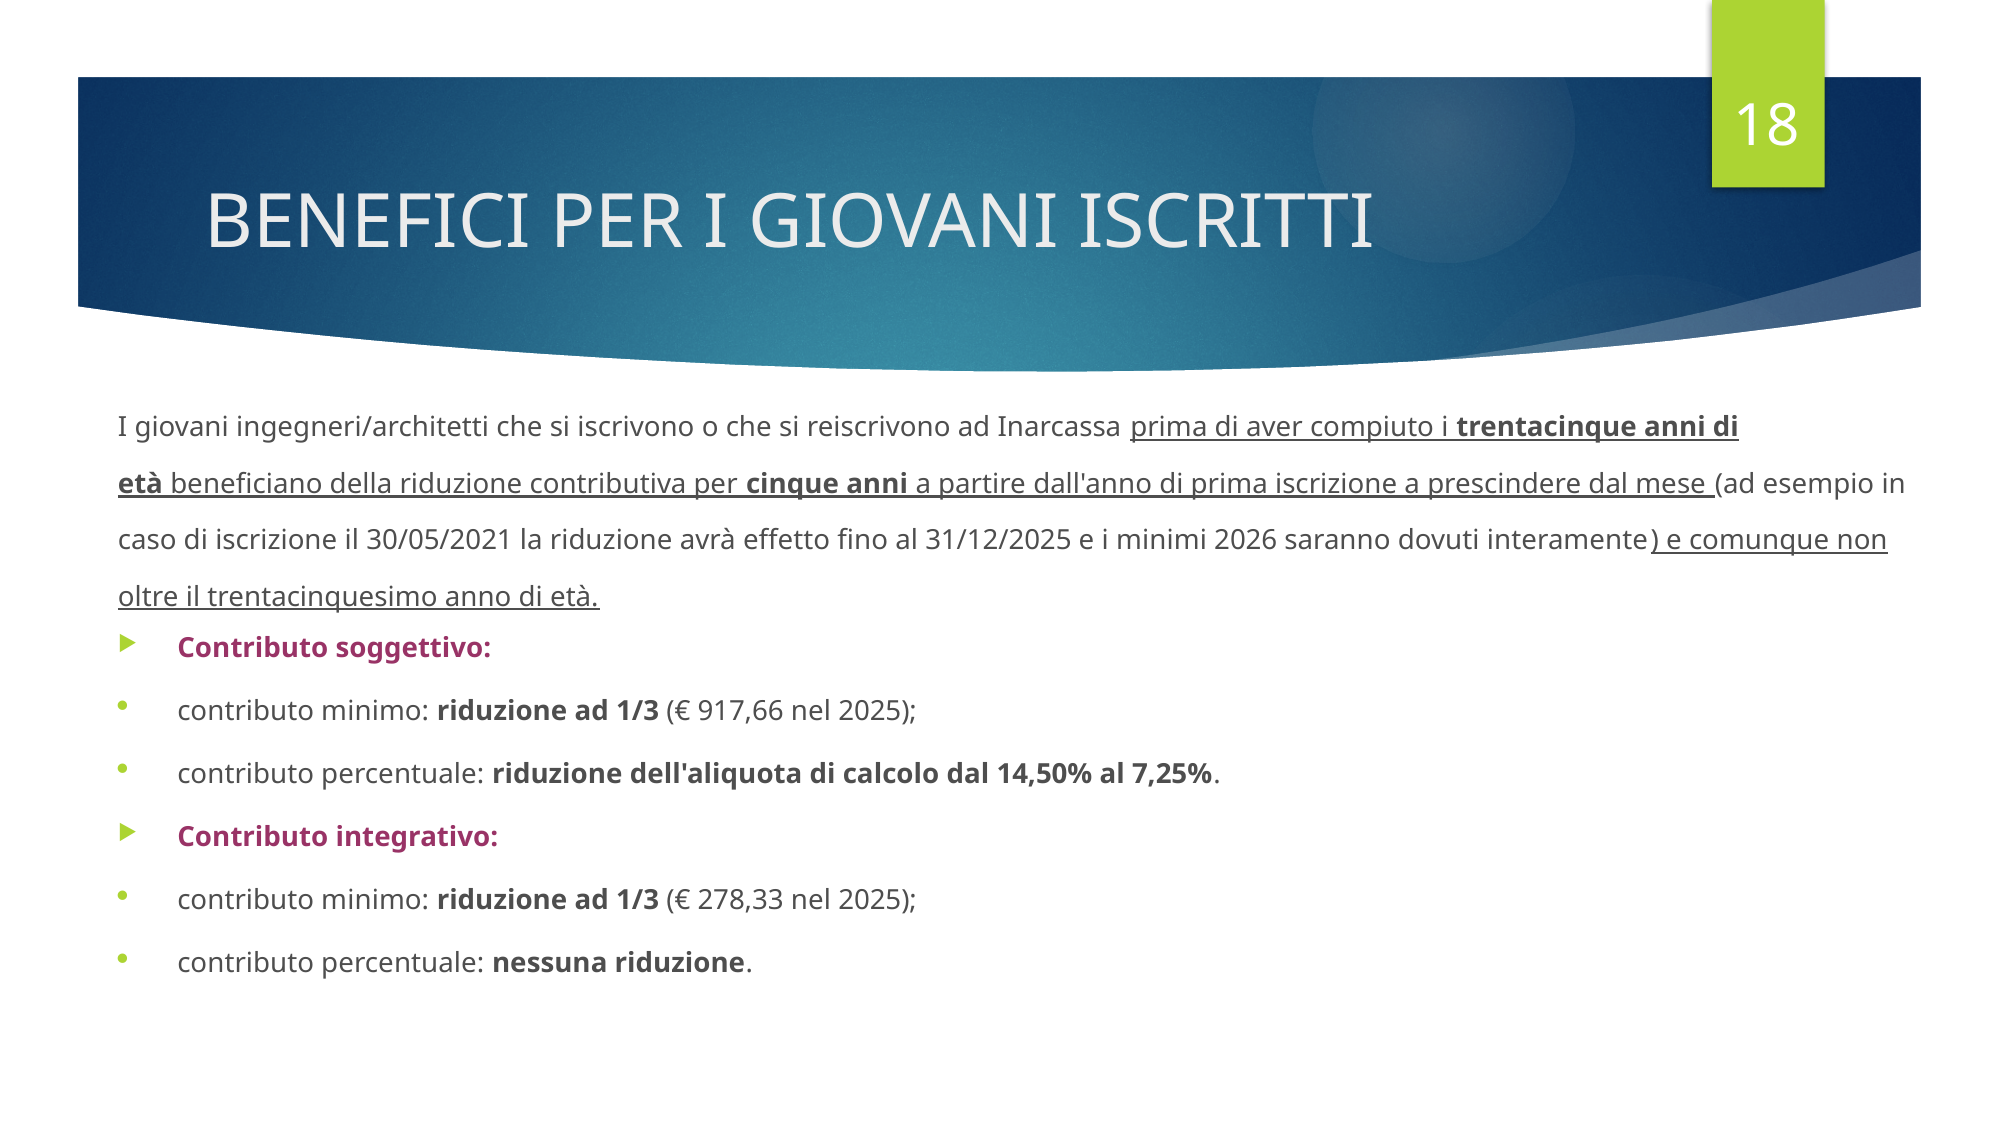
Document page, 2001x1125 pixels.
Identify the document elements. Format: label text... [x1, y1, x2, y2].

title BENEFICI PER I GIOVANI ISCRITTI [189, 159, 1627, 276]
slide_number 18 [1698, 48, 1836, 175]
list I giovani ingegneri/architetti che si iscrivono o che si reiscrivono ad Inarcassa prima di aver compiuto i trentacinque anni di età beneficiano della riduzione contributiva per cinque anni a partire dall'anno di prima iscrizione a prescindere dal mese (ad esempio in caso di iscrizione il 30/05/2021 la riduzione avrà effetto fino al 31/12/2025 e i minimi 2026 saranno dovuti interamente) e comunque non oltre il trentacinquesimo anno di età. Contributo soggettivo: contributo minimo: riduzione ad 1/3 (€ 917,66 nel 2025); contributo percentuale: riduzione dell'aliquota di calcolo dal 14,50% al 7,25%. Contributo integrativo: contributo minimo: riduzione ad 1/3 (€ 278,33 nel 2025); contributo percentuale: nessuna riduzione. [102, 378, 1922, 988]
